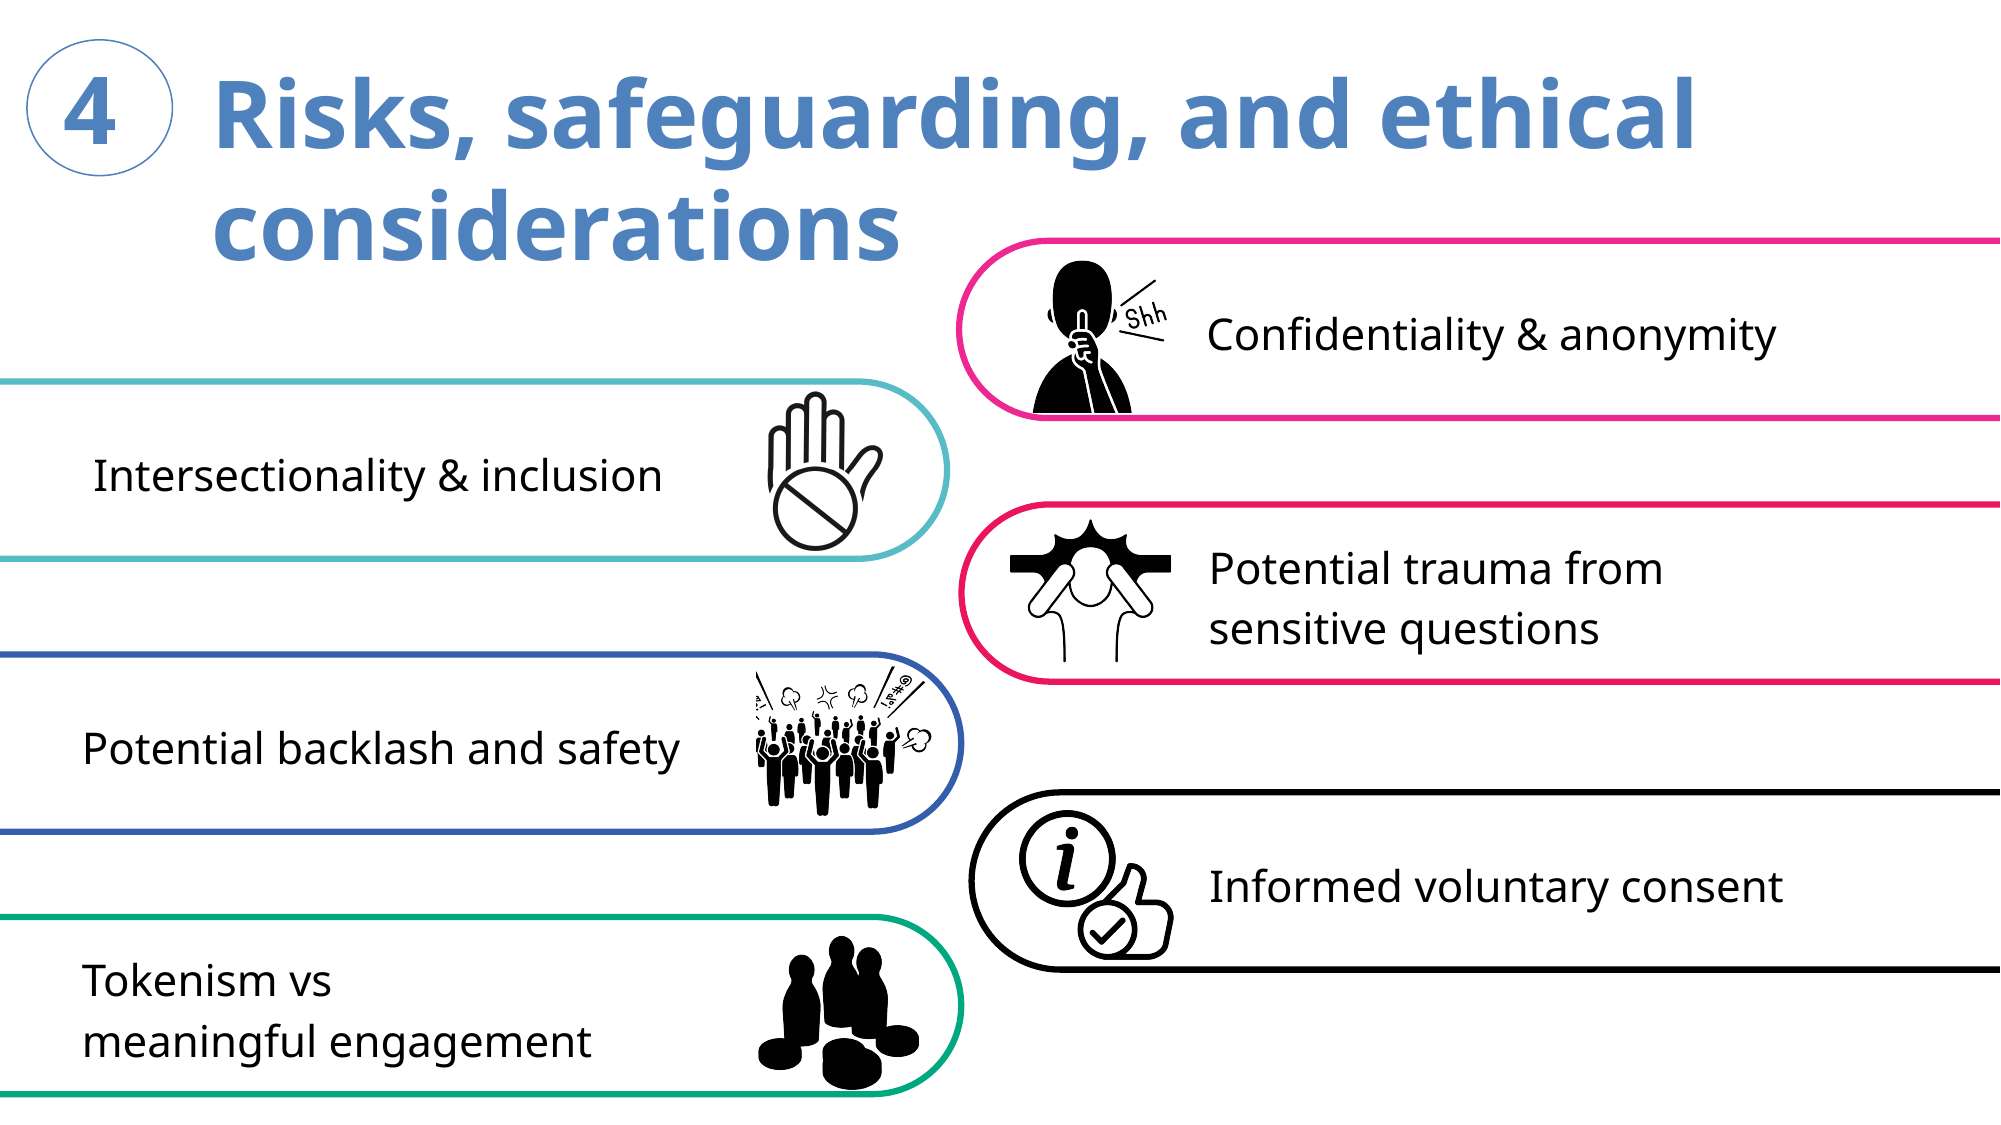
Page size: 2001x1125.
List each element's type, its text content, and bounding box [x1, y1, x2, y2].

text_box Tokenism vs meaningful engagement [0, 916, 916, 1095]
picture [1023, 255, 1176, 413]
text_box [26, 35, 179, 217]
text_box Tokenism vs meaningful engagement [920, 930, 962, 1078]
picture [755, 929, 920, 1096]
title Risks, safeguarding, and ethical considerations [191, 34, 1950, 164]
picture [755, 384, 887, 557]
text_box Intersectionality & inclusion [0, 381, 868, 559]
text_box Informed voluntary consent [971, 807, 1010, 954]
text_box Potential trauma from sensitive questions [961, 516, 1005, 670]
text_box Potential backlash and safety [0, 654, 898, 832]
text_box Confidentiality & anonymity [959, 240, 2000, 419]
picture [1014, 805, 1179, 964]
text_box Potential backlash and safety [937, 682, 962, 804]
picture [755, 660, 933, 826]
text_box Potential trauma from sensitive questions [1021, 504, 2000, 682]
picture [1010, 510, 1174, 674]
text_box Informed voluntary consent [1018, 792, 2000, 970]
text_box Intersectionality & inclusion [889, 386, 948, 553]
